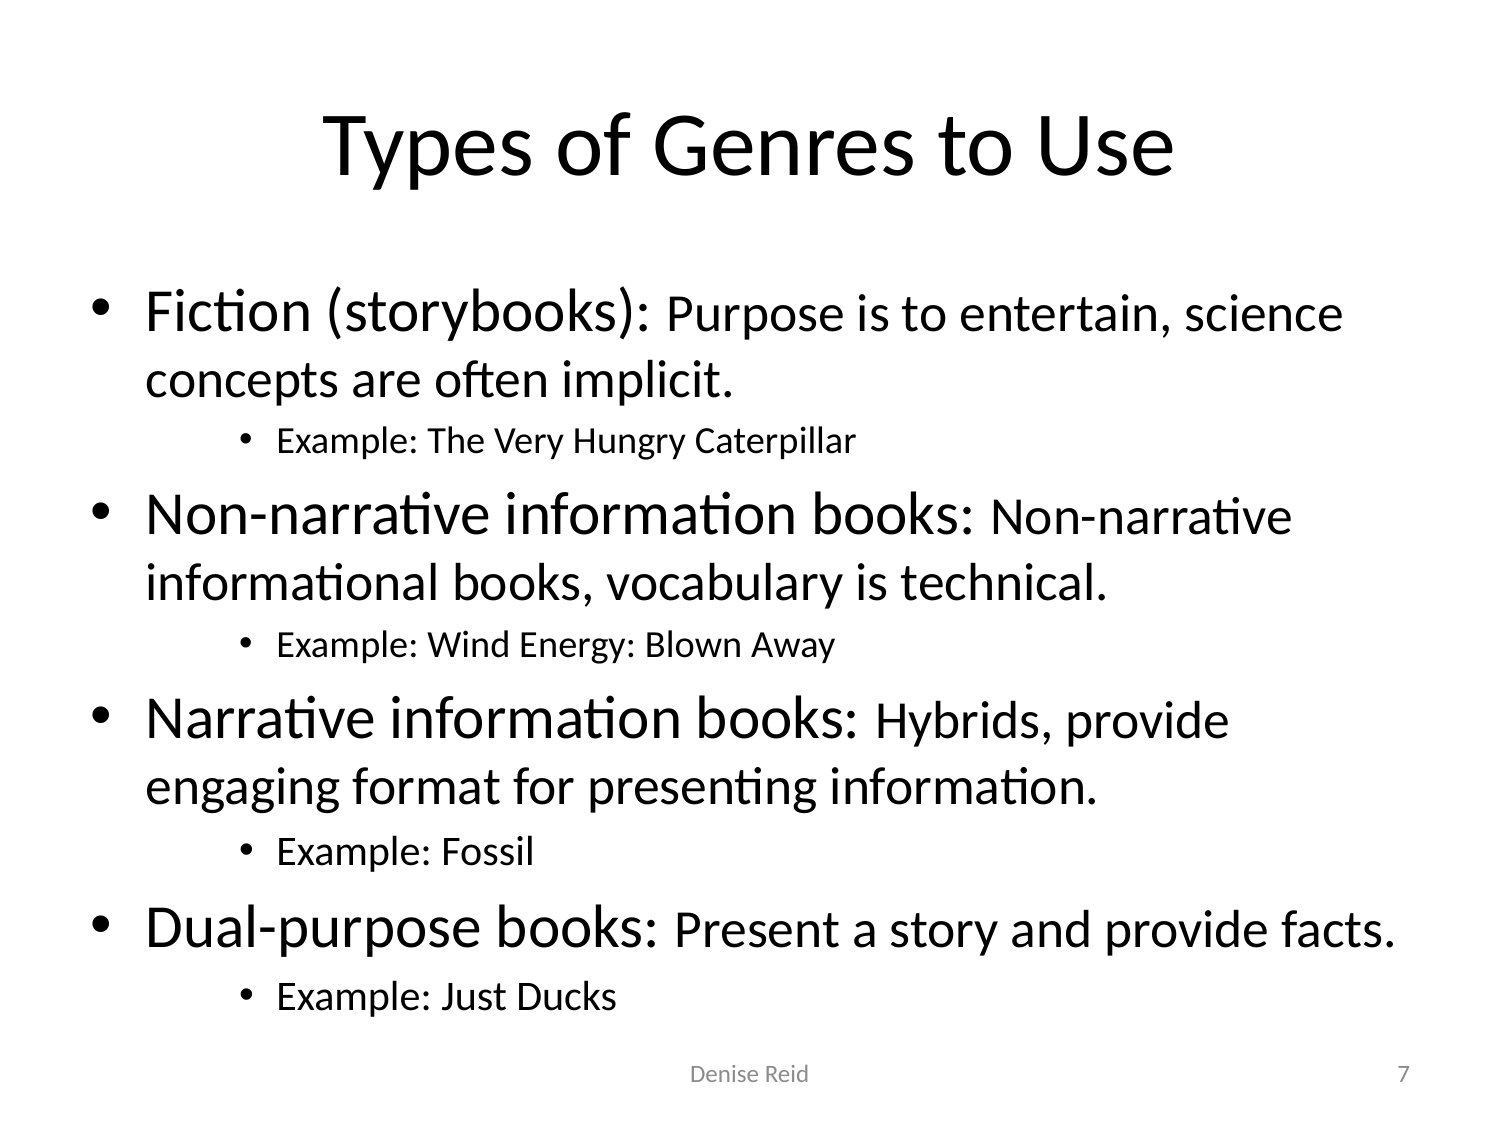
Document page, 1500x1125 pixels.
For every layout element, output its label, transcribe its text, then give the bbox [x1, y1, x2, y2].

footer Denise Reid [512, 1042, 988, 1103]
slide_number 7 [1074, 1042, 1425, 1103]
list Fiction (storybooks): Purpose is to entertain, science concepts are often implicit. Example: The Very Hungry Caterpillar Non-narrative information books: Non-narrative informational books, vocabulary is technical. Example: Wind Energy: Blown Away Narrative information books: Hybrids, provide engaging format for presenting information. Example: Fossil Dual-purpose books: Present a story and provide facts. Example: Just Ducks [75, 262, 1425, 1075]
title Types of Genres to Use [75, 45, 1425, 233]
